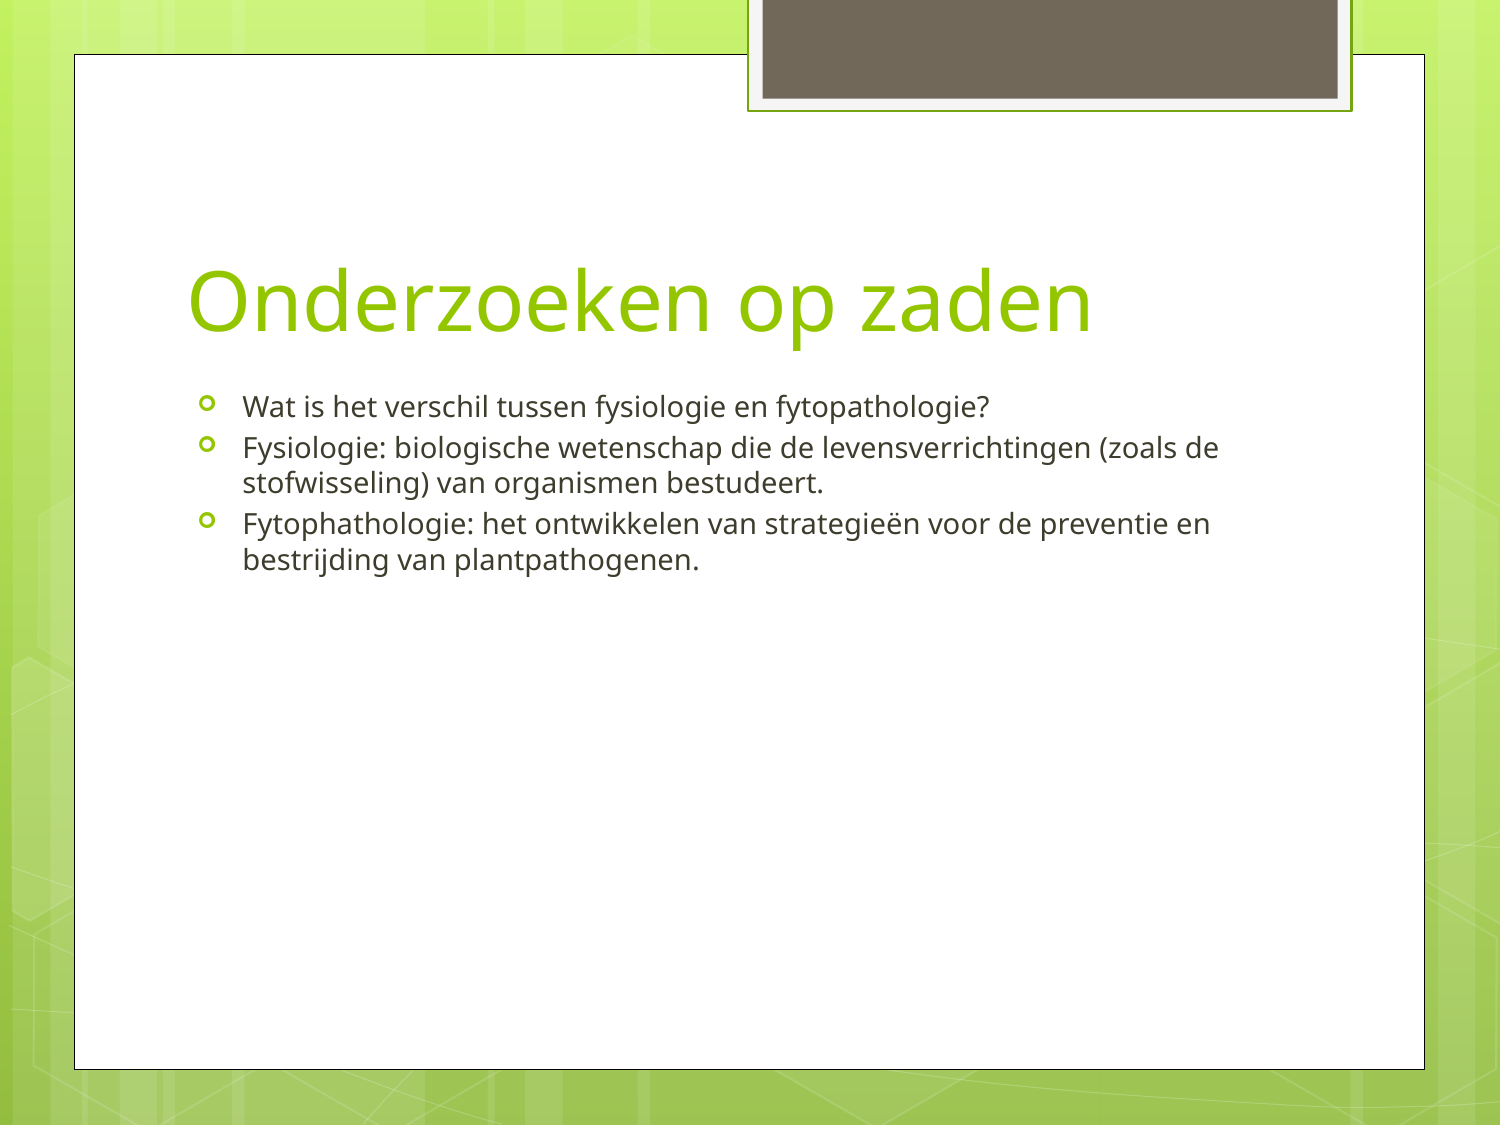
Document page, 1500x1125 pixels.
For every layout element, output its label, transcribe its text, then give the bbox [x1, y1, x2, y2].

title Onderzoeken op zaden [171, 168, 1324, 357]
list Wat is het verschil tussen fysiologie en fytopathologie? Fysiologie: biologische wetenschap die de levensverrichtingen (zoals de stofwisseling) van organismen bestudeert. Fytophathologie: het ontwikkelen van strategieën voor de preventie en bestrijding van plantpathogenen. [171, 381, 1283, 957]
